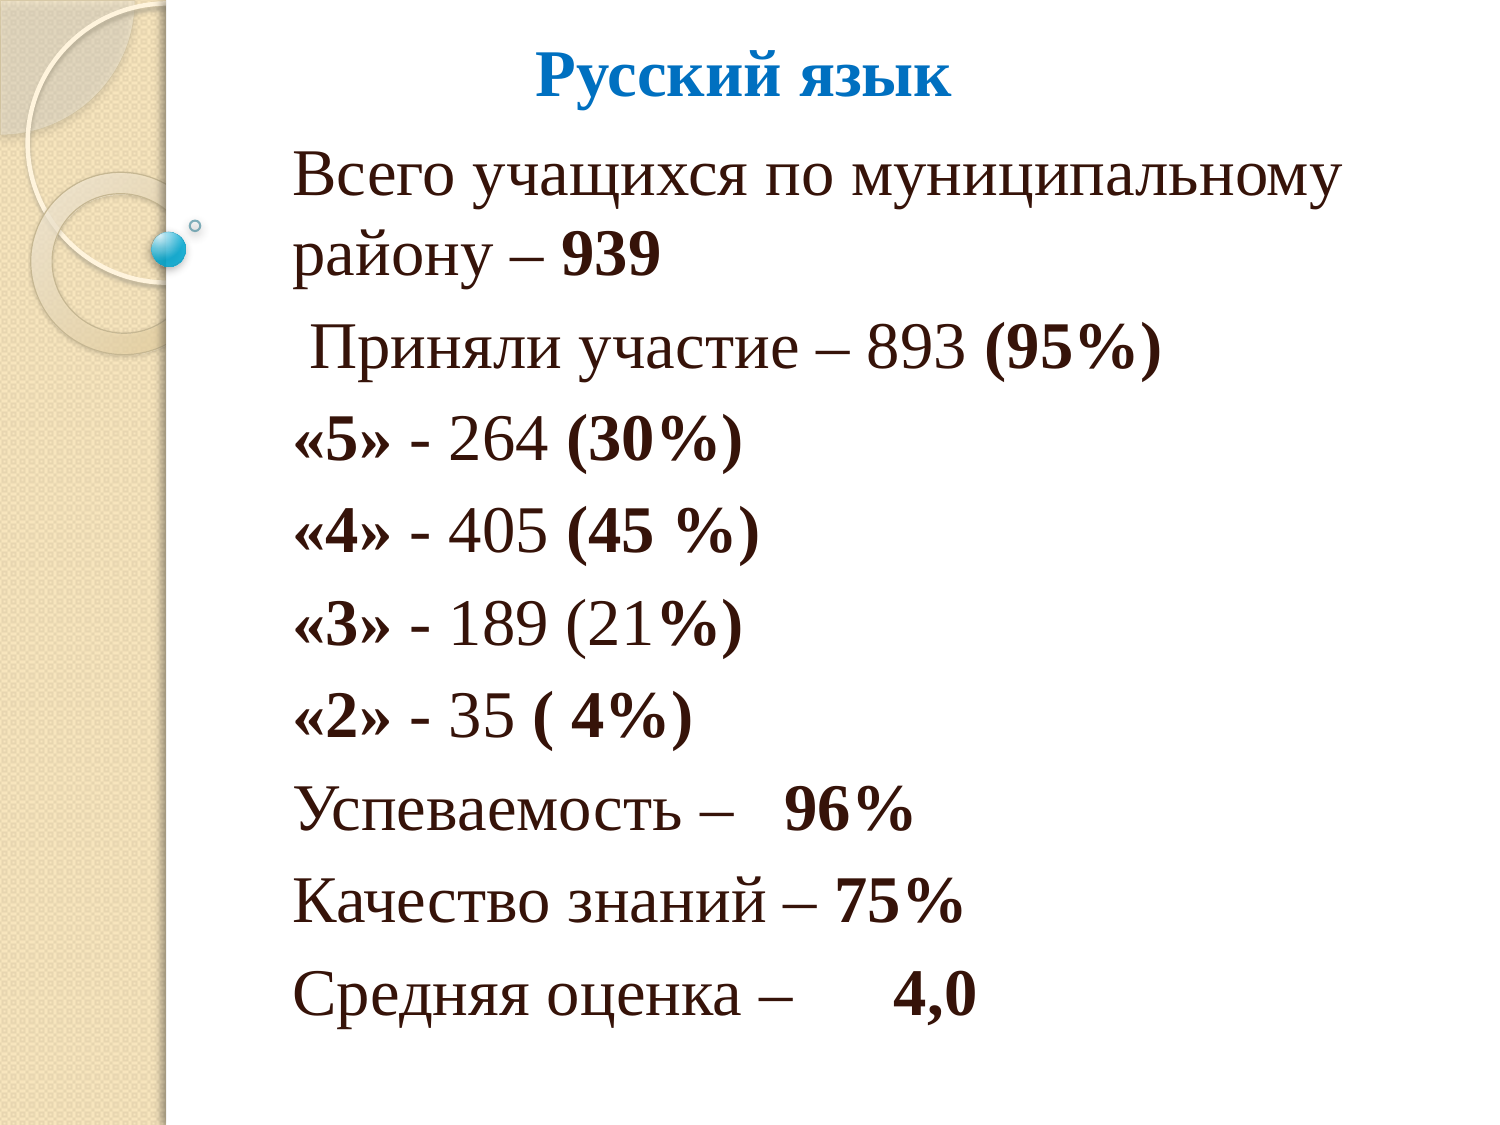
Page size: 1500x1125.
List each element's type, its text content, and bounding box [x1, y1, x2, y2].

subtitle Всего учащихся по муниципальному району – 939 Приняли участие – 893 (95%) «5» - 264 (30%) «4» - 405 (45 %) «3» - 189 (21%) «2» - 35 ( 4%) Успеваемость – 96% Качество знаний – 75% Средняя оценка – 4,0 [273, 128, 1500, 534]
title Русский язык [269, 0, 1442, 118]
